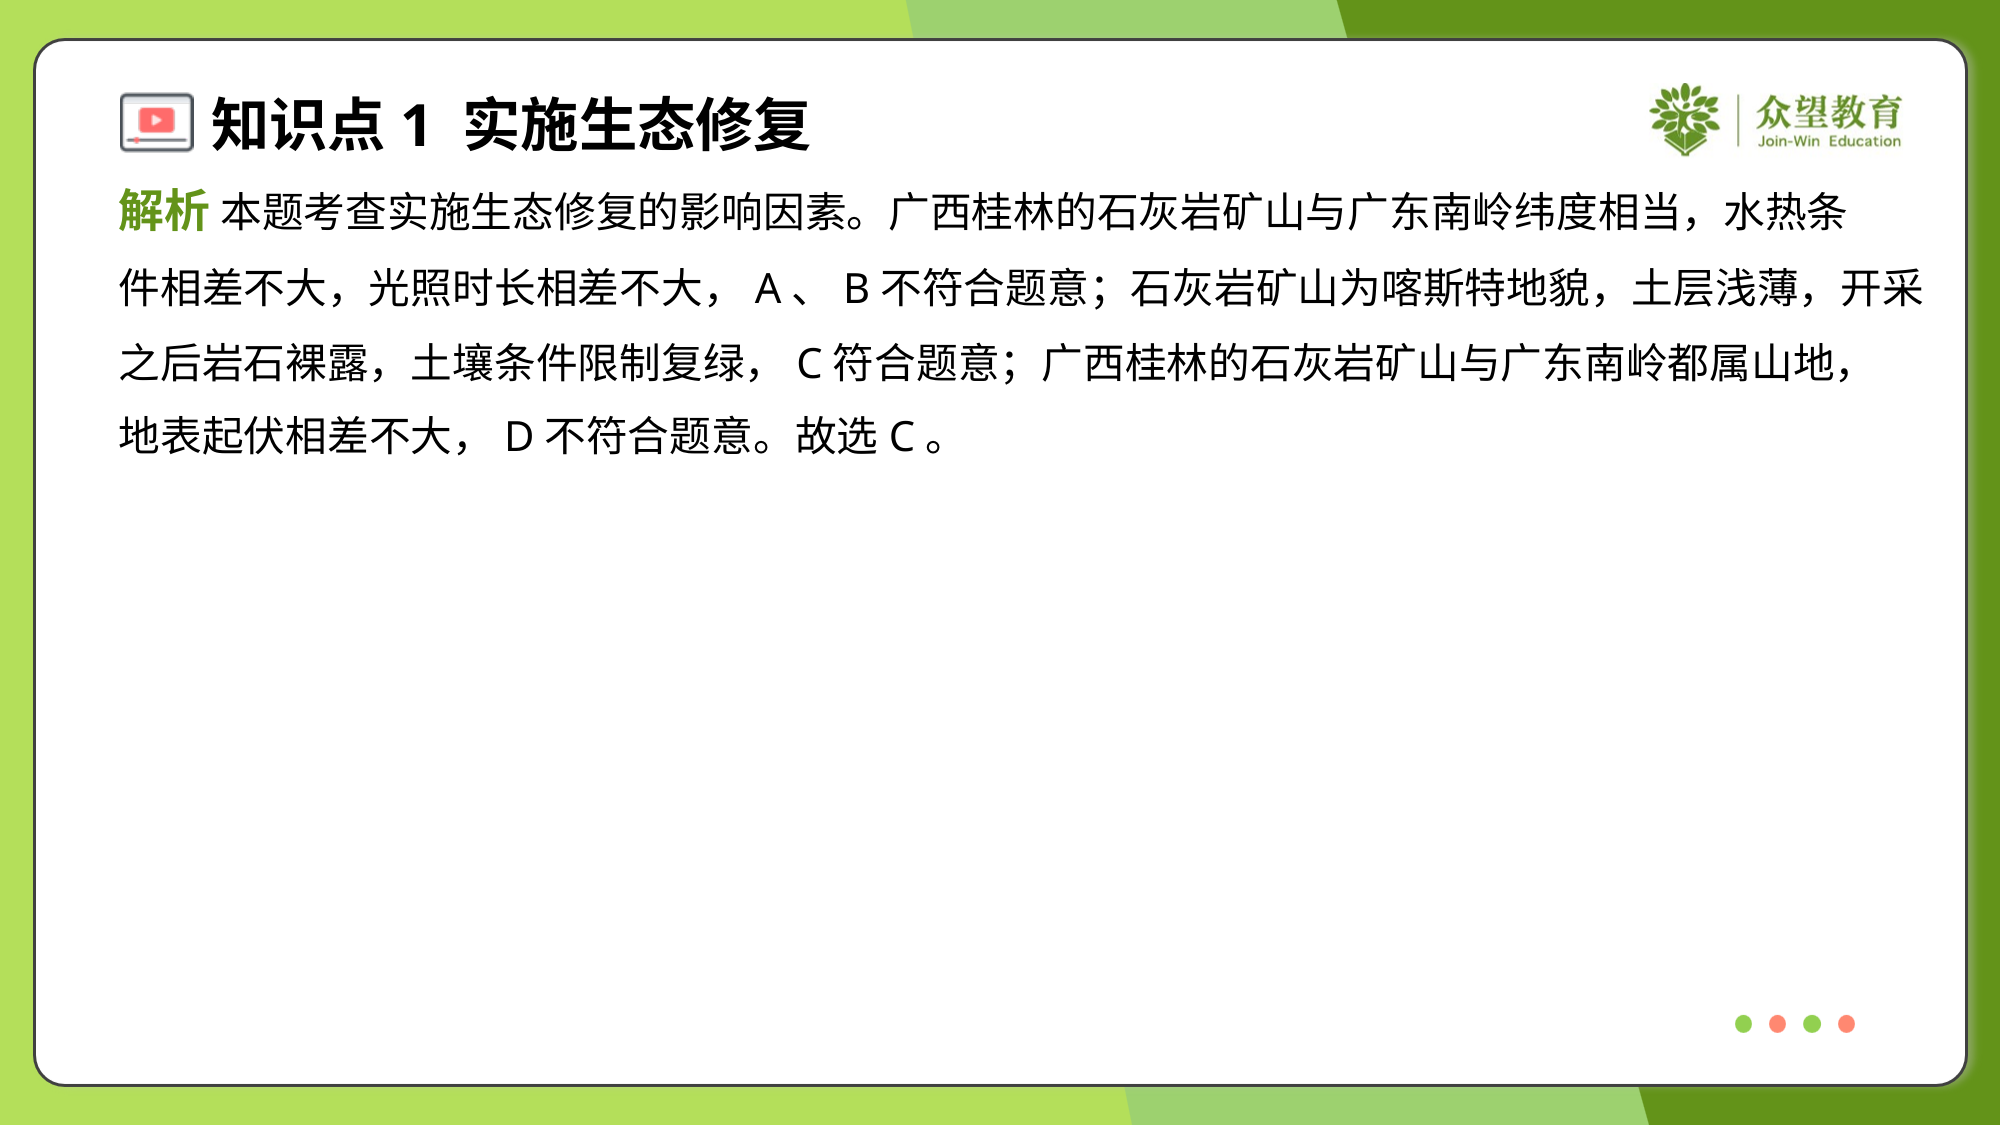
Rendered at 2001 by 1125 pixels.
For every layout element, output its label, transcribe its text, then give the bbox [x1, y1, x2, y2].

text_box 解析 本题考查实施生态修复的影响因素。广西桂林的石灰岩矿山与广东南岭纬度相当，水热条 件相差不大，光照时长相差不大，A、B不符合题意；石灰岩矿山为喀斯特地貌，土层浅薄，开采 之后岩石裸露，土壤条件限制复绿，C符合题意；广西桂林的石灰岩矿山与广东南岭都属山地， 地表起伏相差不大，D不符合题意。故选C。 [118, 159, 1883, 452]
picture [0, 0, 2000, 1125]
